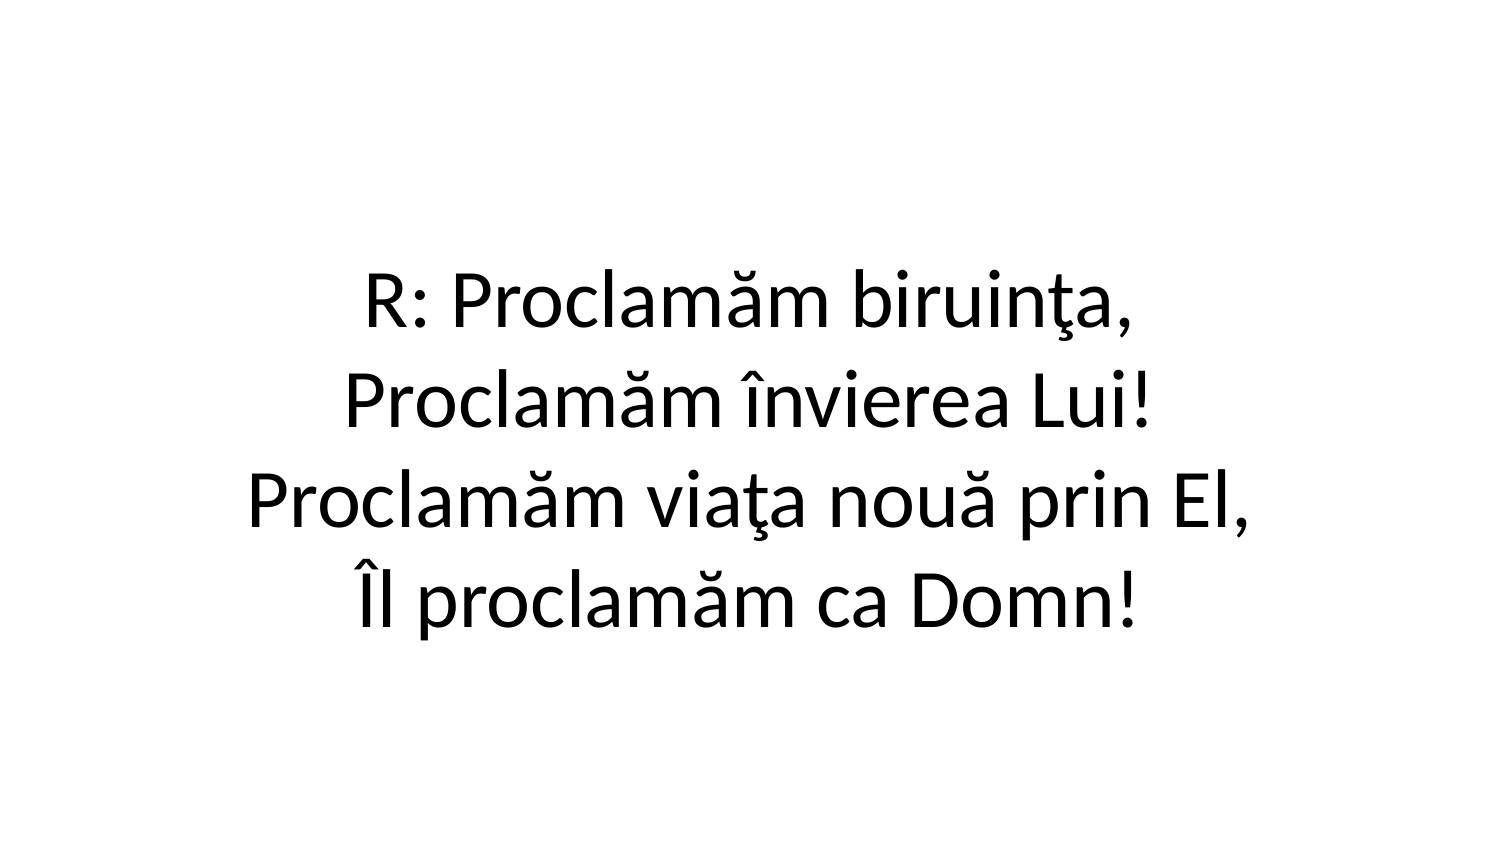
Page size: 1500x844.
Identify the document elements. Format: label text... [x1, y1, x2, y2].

text_box R: Proclamăm biruinţa, Proclamăm învierea Lui! Proclamăm viaţa nouă prin El, Îl proclamăm ca Domn! [231, 192, 1269, 652]
